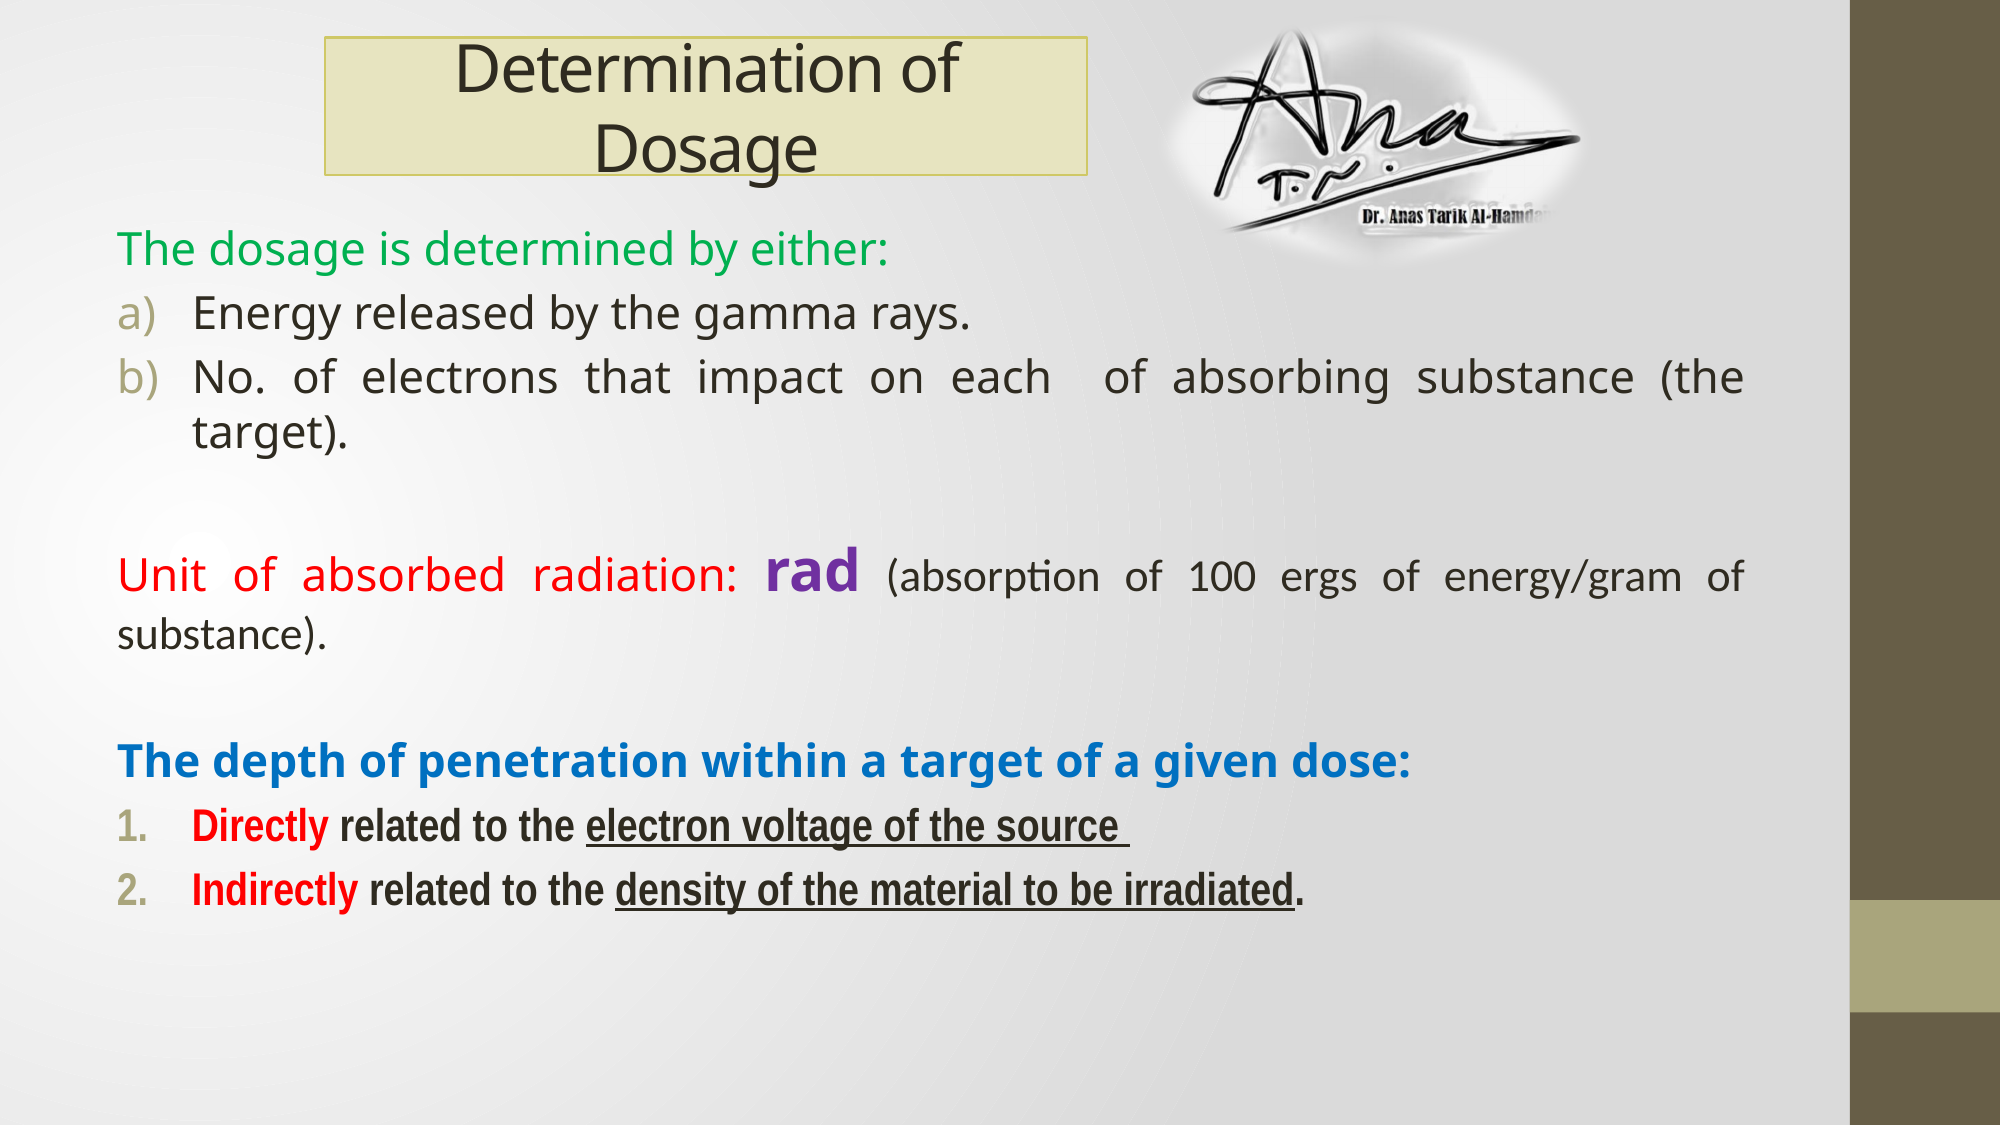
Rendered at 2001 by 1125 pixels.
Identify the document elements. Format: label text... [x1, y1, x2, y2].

picture [1149, 11, 1601, 276]
title Determination of Dosage [324, 36, 1088, 176]
